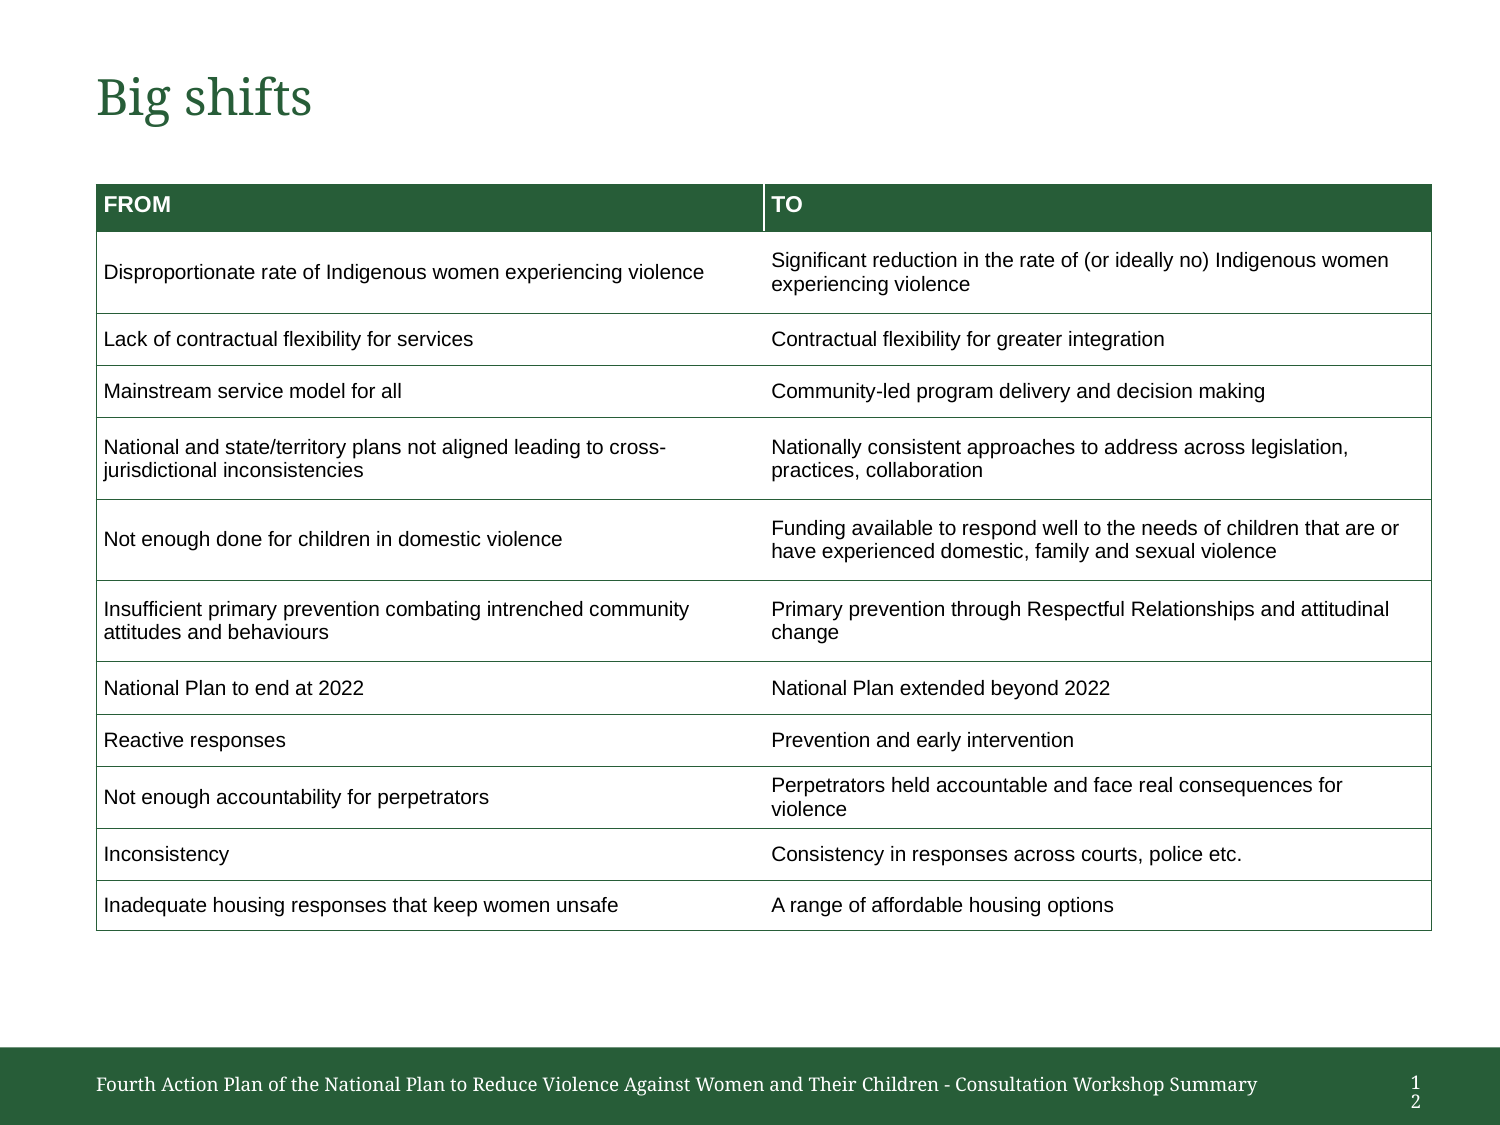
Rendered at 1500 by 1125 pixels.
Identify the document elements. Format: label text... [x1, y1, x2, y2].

table_cell Disproportionate rate of Indigenous women experiencing violence [97, 232, 763, 313]
table_cell National Plan to end at 2022 [97, 662, 763, 714]
table_cell Reactive responses [97, 715, 763, 766]
table_cell Inconsistency [97, 829, 763, 880]
table_cell Mainstream service model for all [97, 366, 763, 417]
table_cell Prevention and early intervention [765, 715, 1431, 766]
table_cell Lack of contractual flexibility for services [97, 314, 763, 365]
table_cell Insufficient primary prevention combating intrenched community attitudes and behaviours [97, 581, 763, 661]
table_cell Primary prevention through Respectful Relationships and attitudinal change [765, 581, 1431, 661]
text_box Fourth Action Plan of the National Plan to Reduce Violence Against Women and Their Children - Consultation Workshop Summary [96, 1072, 1376, 1095]
table_cell Perpetrators held accountable and face real consequences for violence [765, 767, 1431, 828]
table_cell Not enough accountability for perpetrators [97, 767, 763, 828]
table_cell A range of affordable housing options [765, 881, 1431, 930]
table_cell Inadequate housing responses that keep women unsafe [97, 881, 763, 930]
slide_number 12 [1410, 1072, 1432, 1095]
table_cell Contractual flexibility for greater integration [765, 314, 1431, 365]
table_header TO [765, 185, 1431, 231]
table_cell National and state/territory plans not aligned leading to cross-jurisdictional inconsistencies [97, 418, 763, 499]
table_cell Community-led program delivery and decision making [765, 366, 1431, 417]
title Big shifts [95, 76, 1405, 133]
table_cell Consistency in responses across courts, police etc. [765, 829, 1431, 880]
table_cell National Plan extended beyond 2022 [765, 662, 1431, 714]
table_header FROM [97, 185, 763, 231]
table_cell Nationally consistent approaches to address across legislation, practices, collaboration [765, 418, 1431, 499]
table_cell Not enough done for children in domestic violence [97, 500, 763, 580]
table_cell Funding available to respond well to the needs of children that are or have experienced domestic, family and sexual violence [765, 500, 1431, 580]
table_cell Significant reduction in the rate of (or ideally no) Indigenous women experiencing violence [765, 232, 1431, 313]
